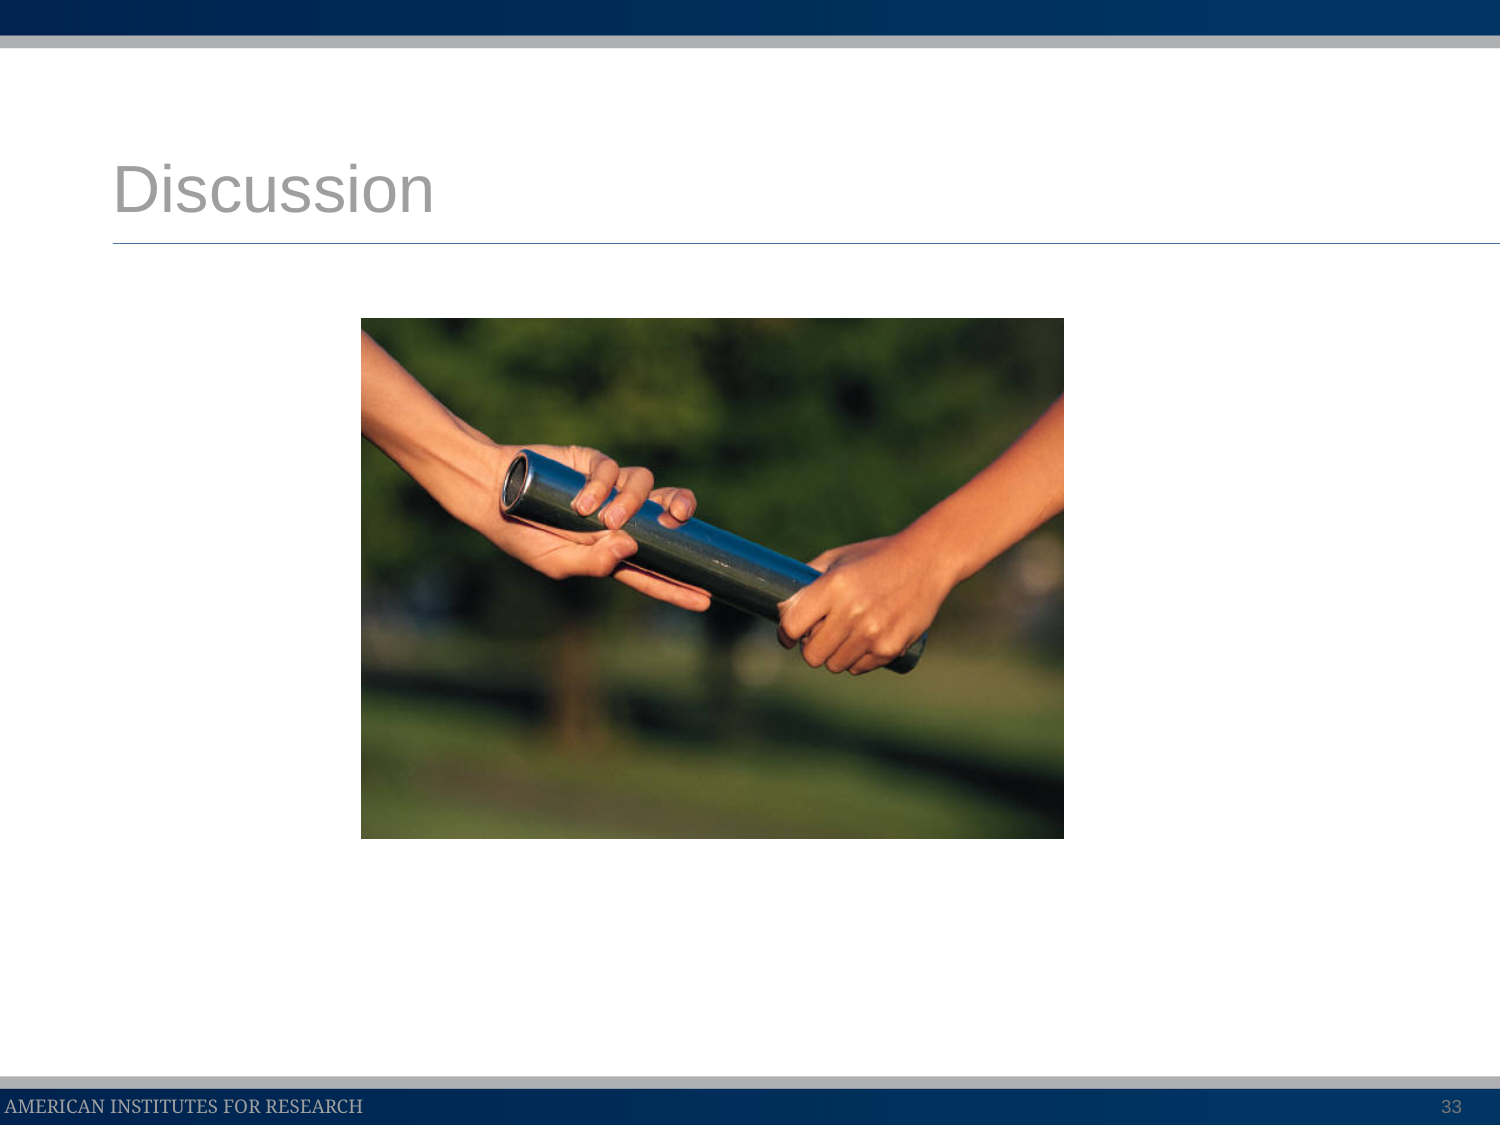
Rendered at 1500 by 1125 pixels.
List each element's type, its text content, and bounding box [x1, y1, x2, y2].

picture [0, 0, 1500, 1125]
slide_number 33 [1438, 1095, 1462, 1118]
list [327, 318, 1099, 840]
title Discussion [112, 144, 1463, 226]
